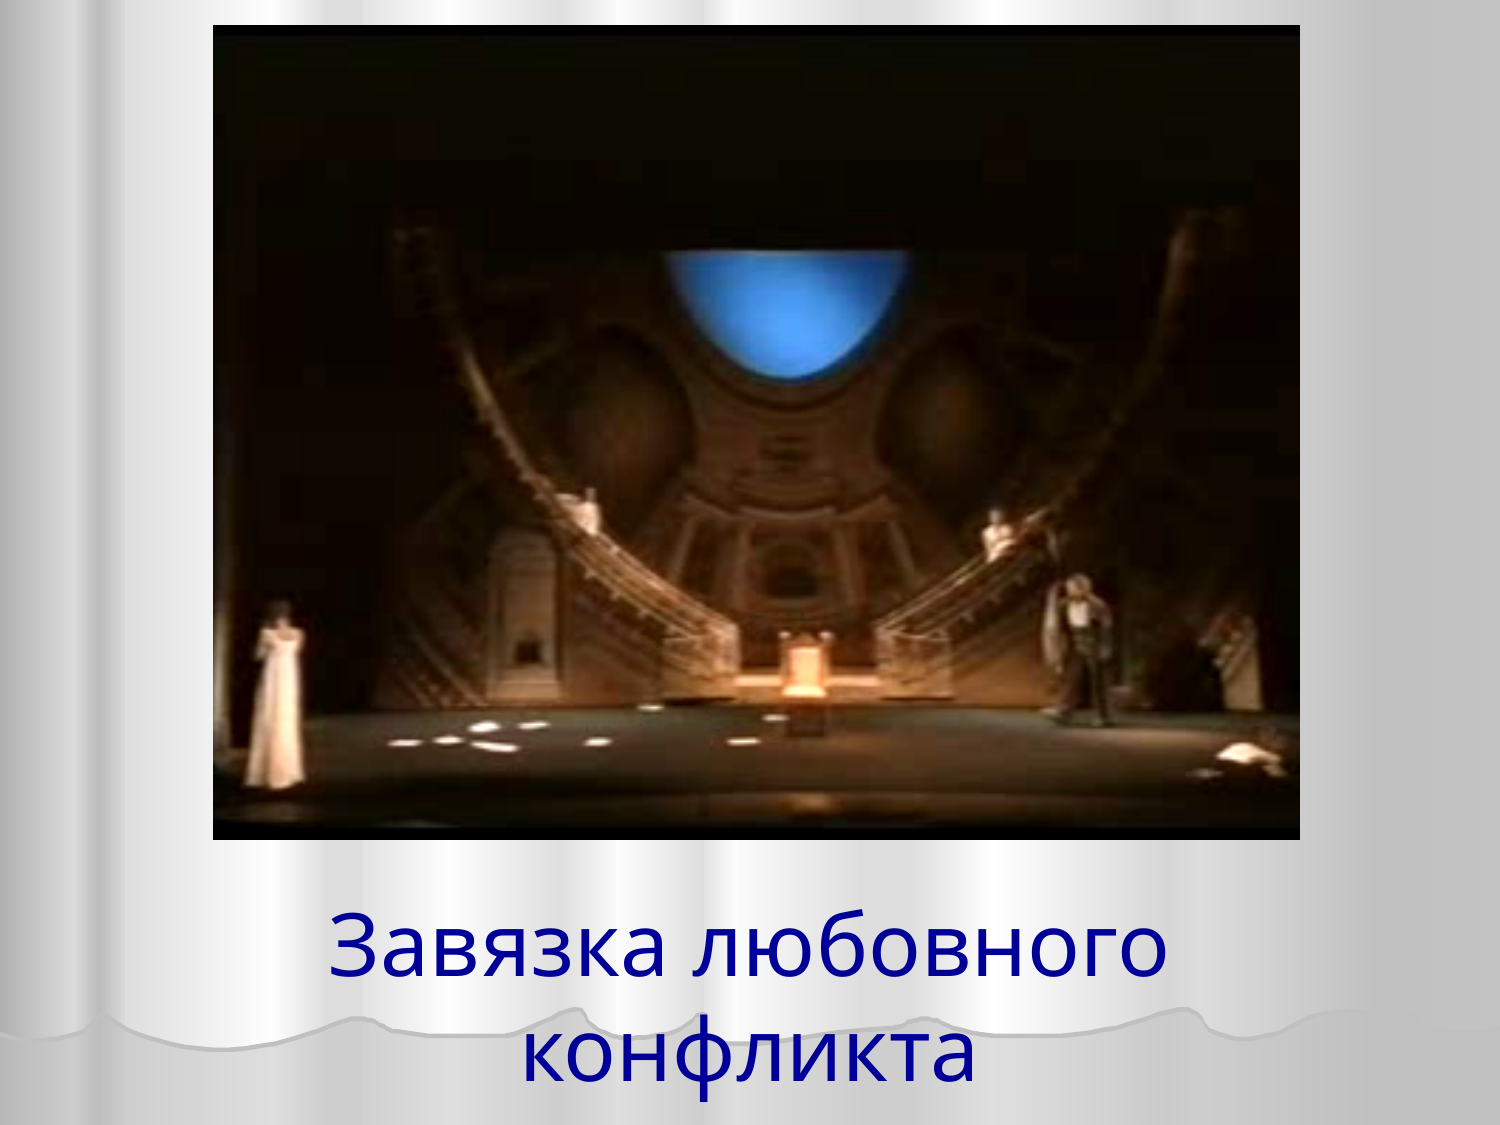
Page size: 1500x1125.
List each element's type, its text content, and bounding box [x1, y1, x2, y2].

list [212, 24, 1301, 841]
title Завязка любовного конфликта [74, 899, 1426, 1088]
